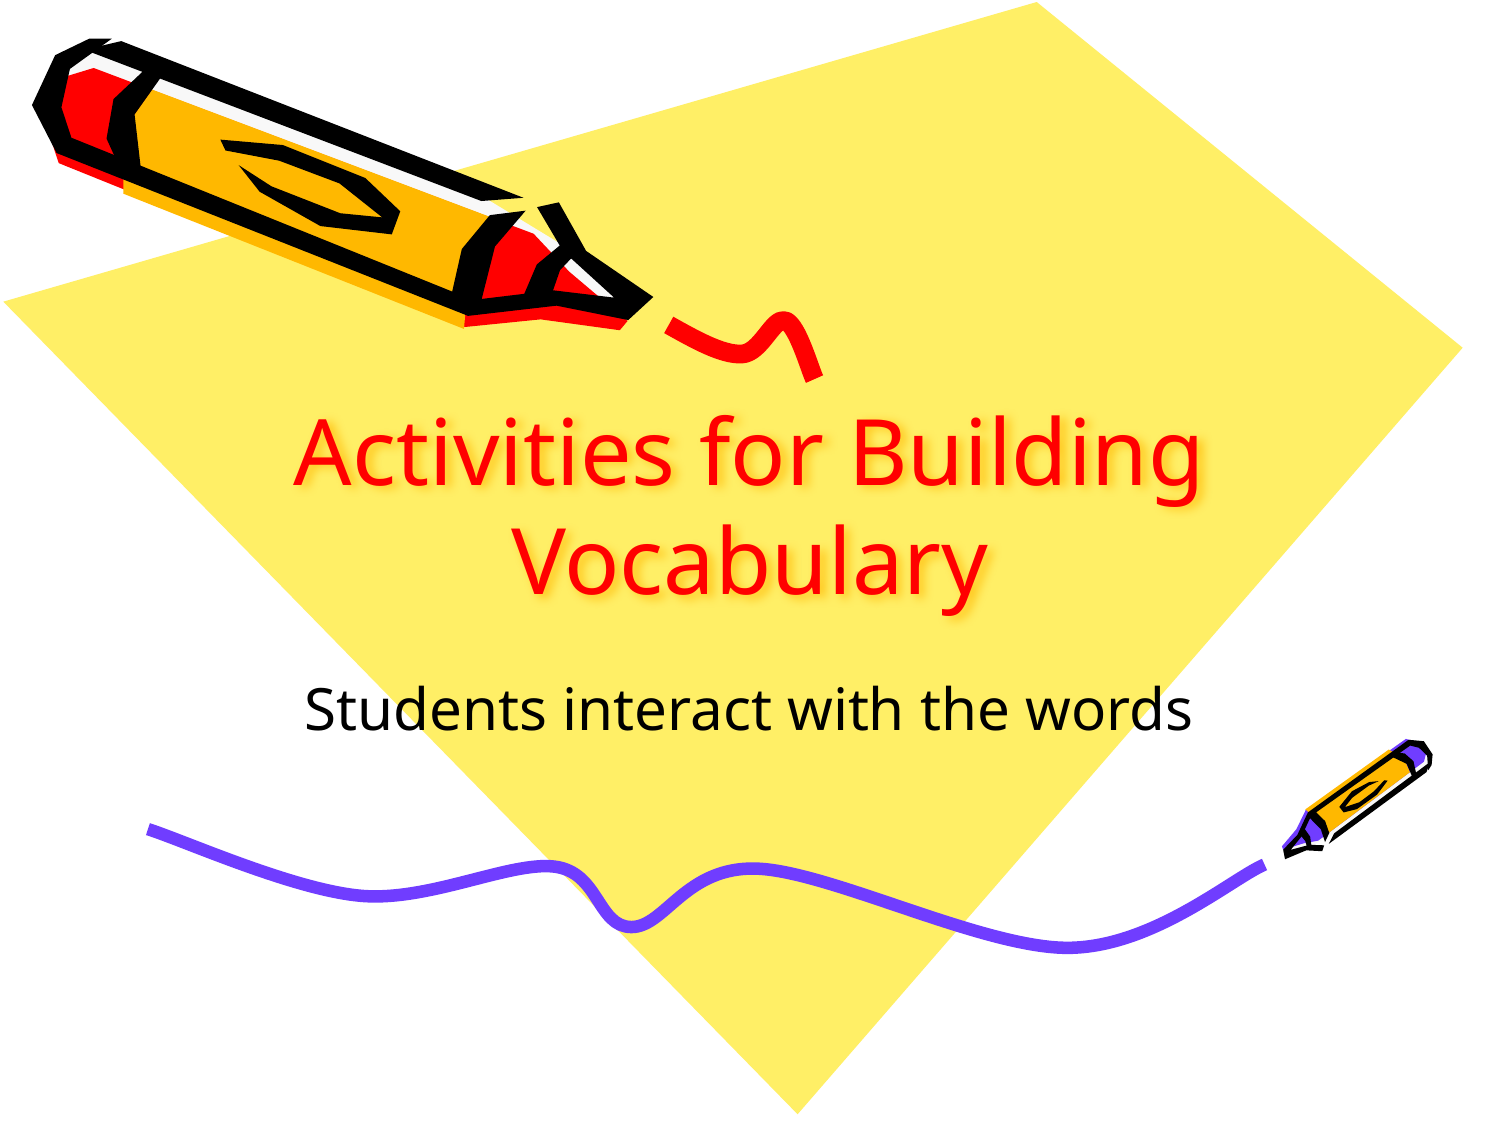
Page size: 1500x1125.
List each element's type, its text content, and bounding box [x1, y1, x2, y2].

subtitle Students interact with the words [253, 664, 1244, 830]
title Activities for Building Vocabulary [224, 247, 1276, 622]
